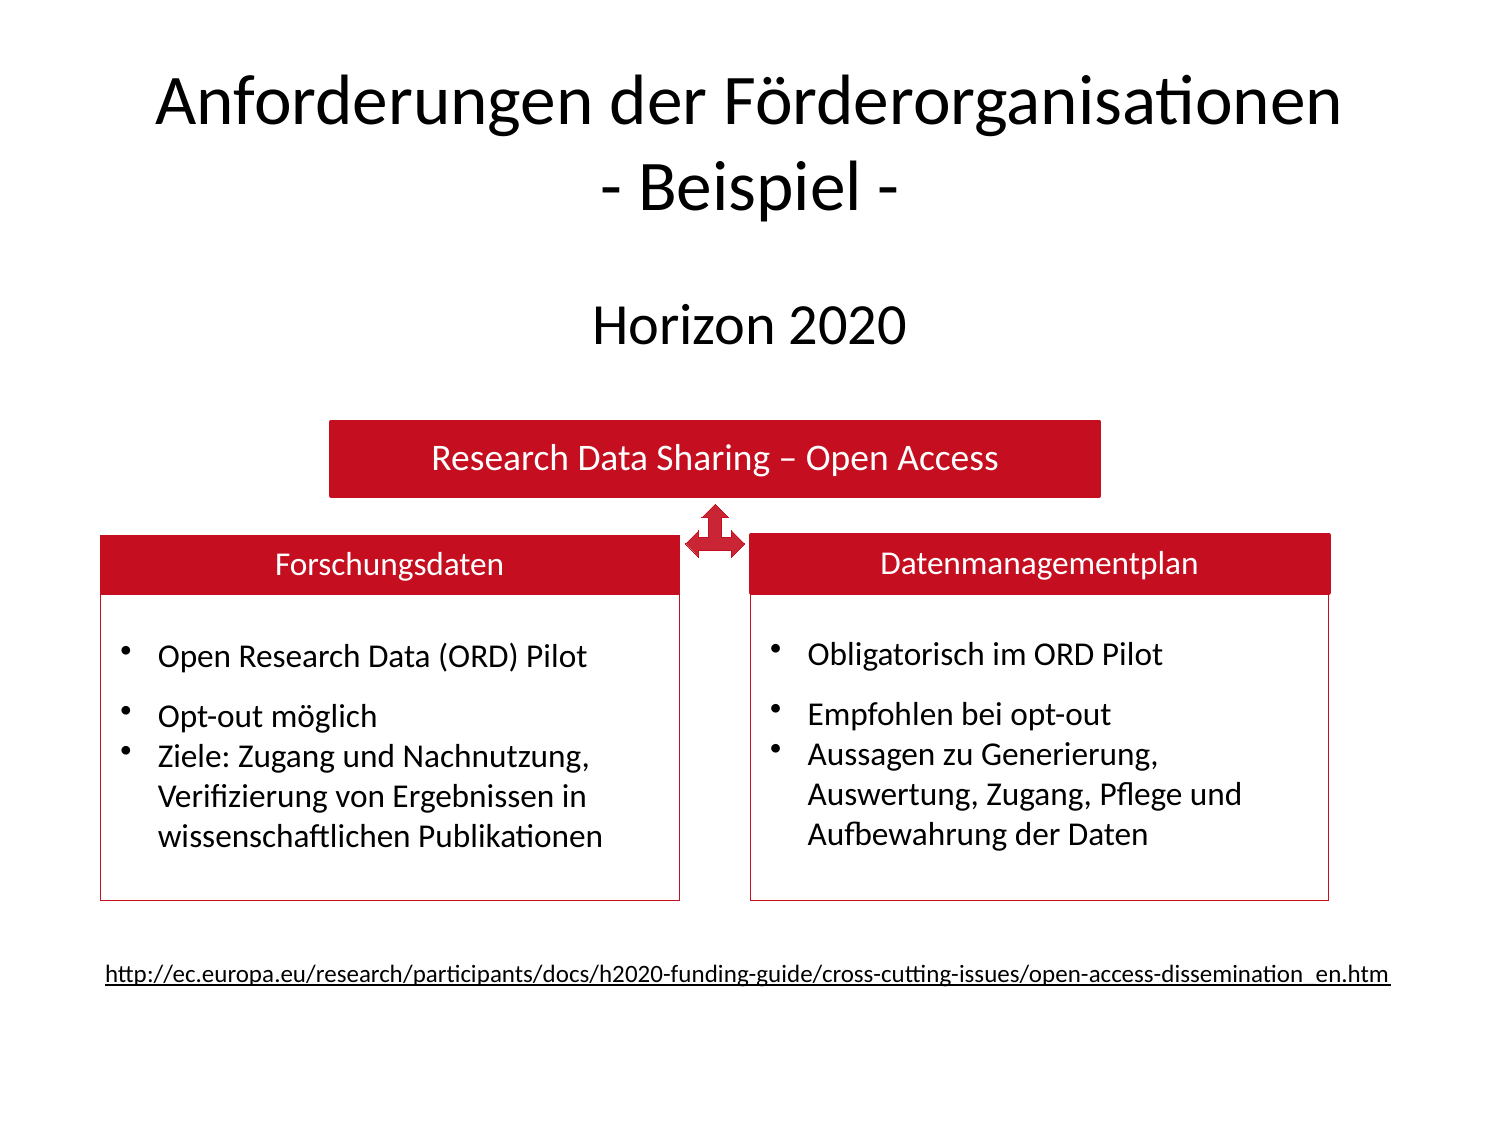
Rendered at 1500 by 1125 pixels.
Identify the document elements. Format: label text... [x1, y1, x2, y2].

text_box Horizon 2020 [88, 289, 1411, 354]
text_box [331, 421, 1100, 496]
title Anforderungen der Förderorganisationen - Beispiel - [75, 45, 1425, 233]
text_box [749, 534, 1330, 901]
text_box http://ec.europa.eu/research/participants/docs/h2020-funding-guide/cross-cutting-issues/open-access-dissemination_en.htm [0, 950, 1500, 995]
text_box [685, 505, 744, 558]
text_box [100, 534, 680, 901]
